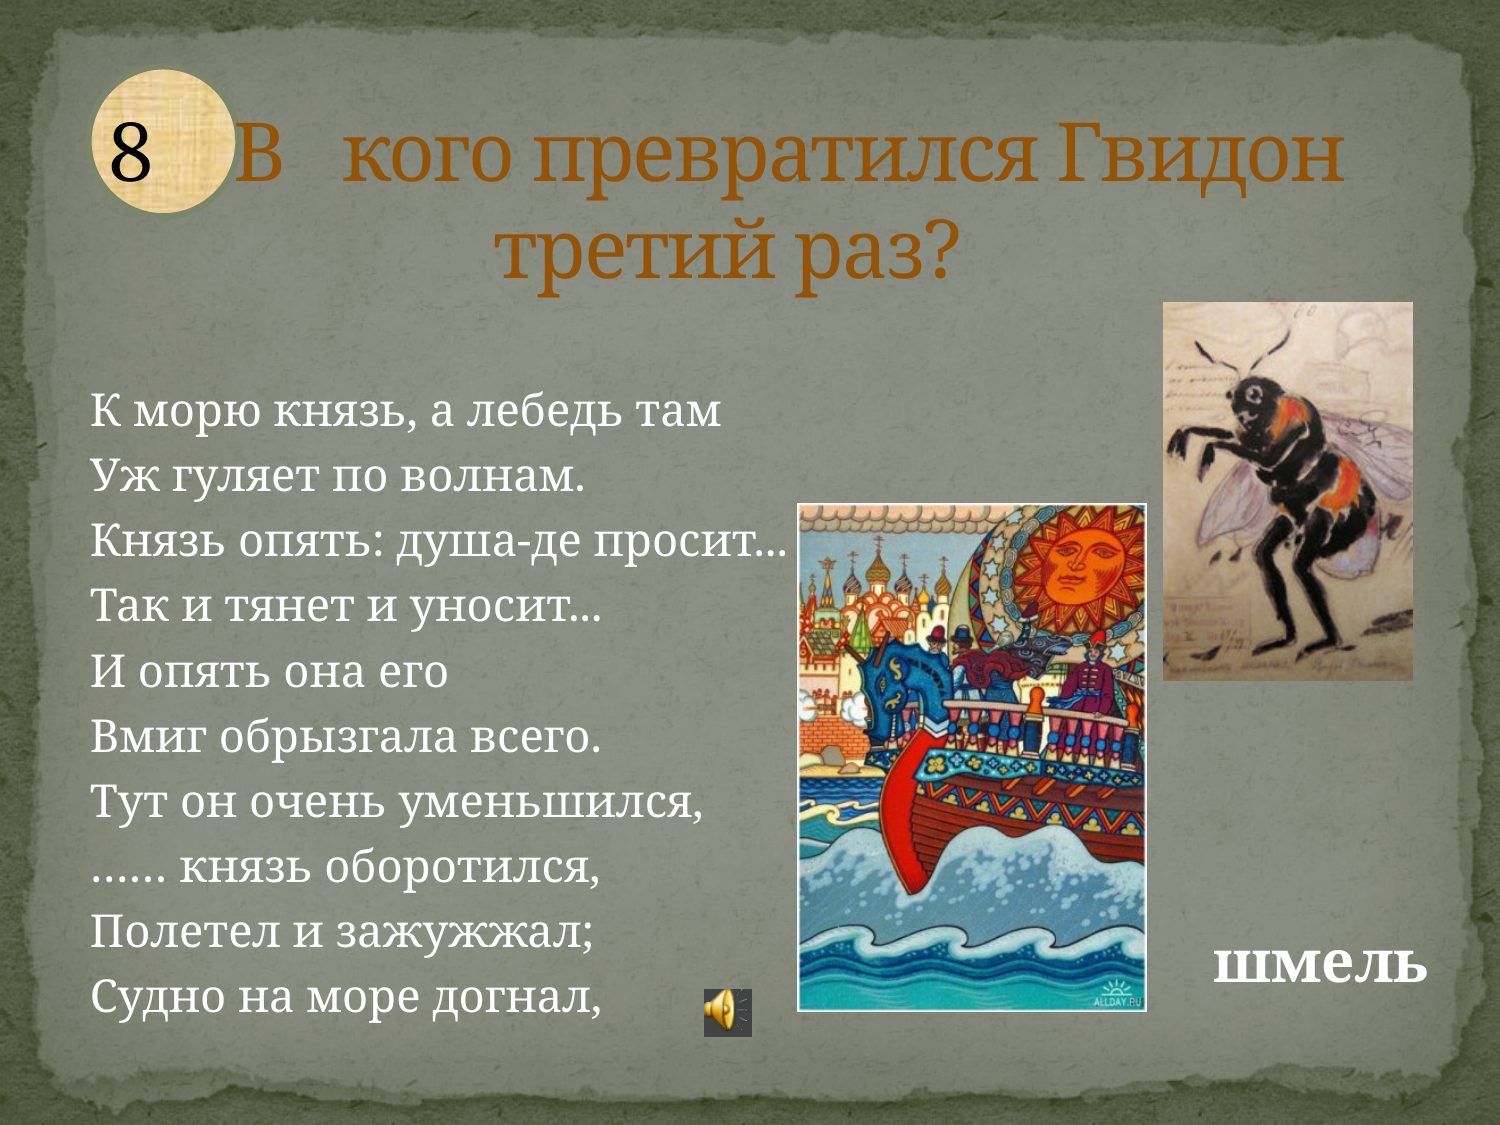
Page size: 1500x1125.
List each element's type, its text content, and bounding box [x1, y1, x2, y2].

text_box шмель [1198, 916, 1460, 1002]
picture [703, 988, 752, 1037]
list К морю князь, а лебедь там Уж гуляет по волнам. Князь опять: душа-де просит... Так и тянет и уносит... И опять она его Вмиг обрызгала всего. Тут он очень уменьшился, …… князь оборотился, Полетел и зажужжал; Судно на море догнал, [75, 373, 1425, 1035]
picture [797, 503, 1147, 1012]
title 8 В кого превратился Гвидон третий раз? [53, 66, 1404, 303]
picture [1163, 302, 1413, 681]
